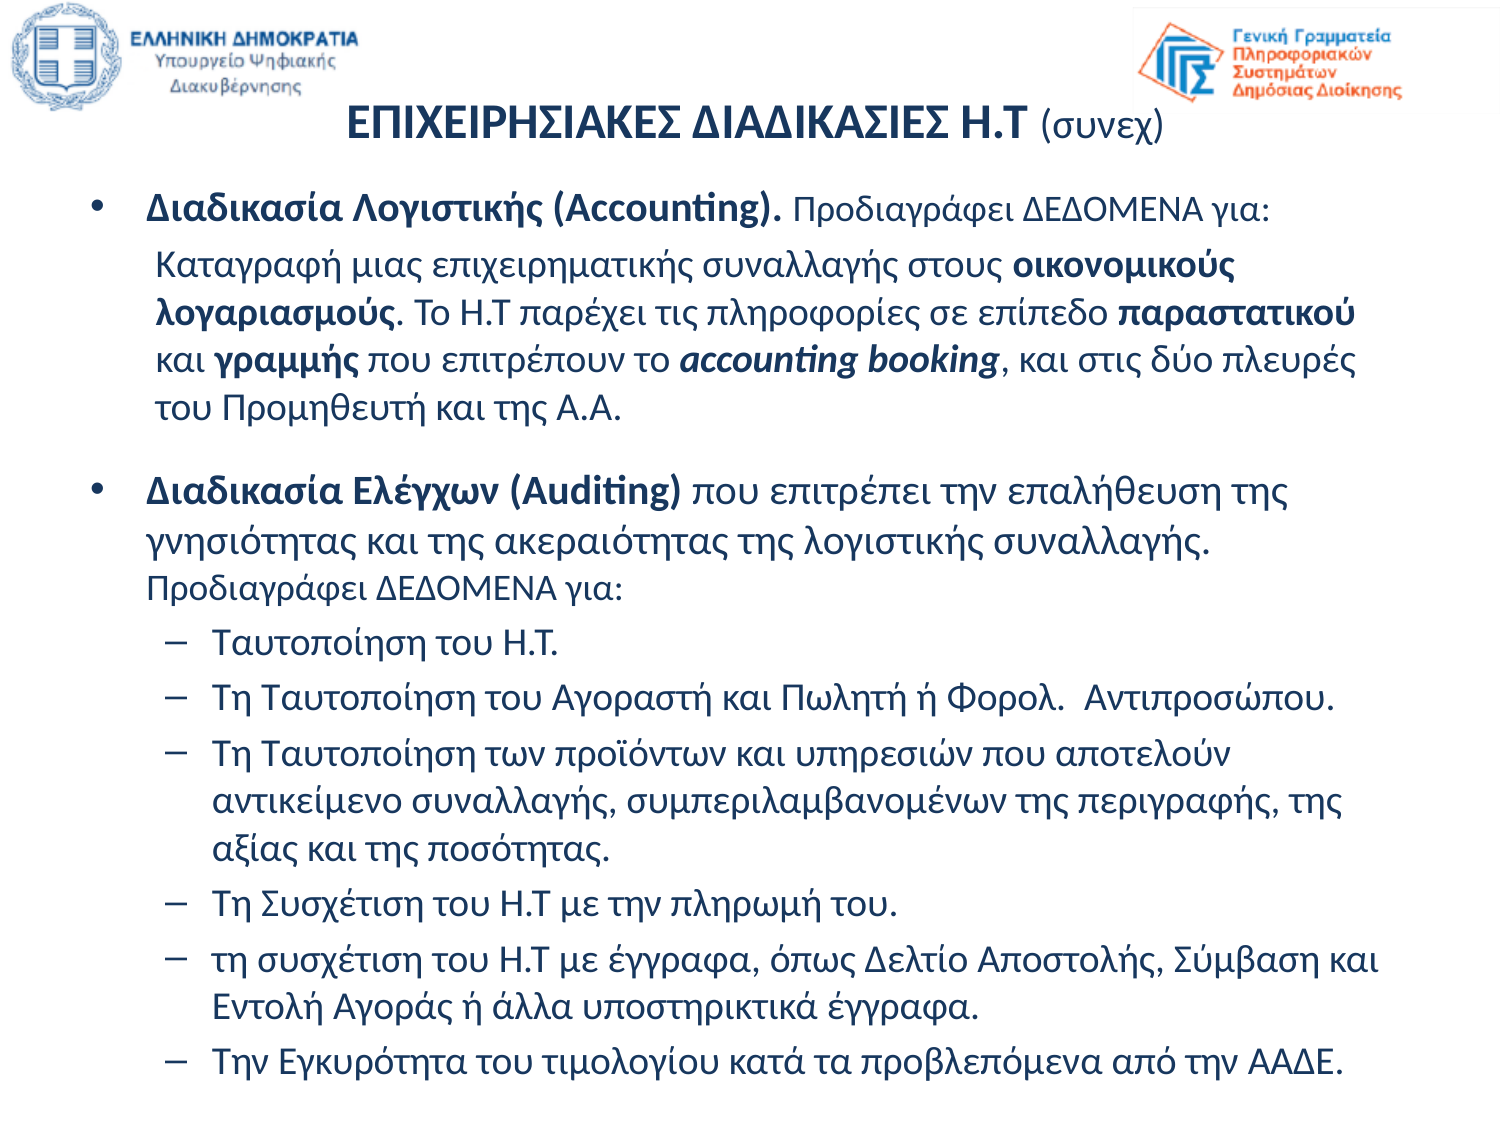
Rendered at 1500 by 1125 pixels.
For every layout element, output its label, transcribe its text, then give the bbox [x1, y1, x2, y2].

list Διαδικασία Λογιστικής (Accounting). Προδιαγράφει ΔΕΔΟΜΕΝΑ για: Kαταγραφή μιας επιχειρηματικής συναλλαγής στους οικονομικούς λογαριασμούς. Το Η.Τ παρέχει τις πληροφορίες σε επίπεδο παραστατικού και γραμμής που επιτρέπουν το accounting booking, και στις δύο πλευρές του Προμηθευτή και της Α.Α. Διαδικασία Ελέγχων (Auditing) που επιτρέπει την επαλήθευση της γνησιότητας και της ακεραιότητας της λογιστικής συναλλαγής. Προδιαγράφει ΔΕΔΟΜΕΝΑ για: Ταυτοποίηση του Η.Τ. Τη Ταυτοποίηση του Αγοραστή και Πωλητή ή Φορολ. Αντιπροσώπου. Τη Ταυτοποίηση των προϊόντων και υπηρεσιών που αποτελούν αντικείμενο συναλλαγής, συμπεριλαμβανομένων της περιγραφής, της αξίας και της ποσότητας. Τη Συσχέτιση του Η.Τ με την πληρωμή του. τη συσχέτιση του Η.Τ με έγγραφα, όπως Δελτίο Αποστολής, Σύμβαση και Εντολή Αγοράς ή άλλα υποστηρικτικά έγγραφα. Την Εγκυρότητα του τιμολογίου κατά τα προβλεπόμενα από την ΑΑΔΕ. [75, 172, 1425, 1094]
title ΕΠΙΧΕΙΡΗΣΙΑΚΕΣ ΔΙΑΔΙΚΑΣΙΕΣ Η.Τ (συνεχ) [206, 66, 1306, 171]
